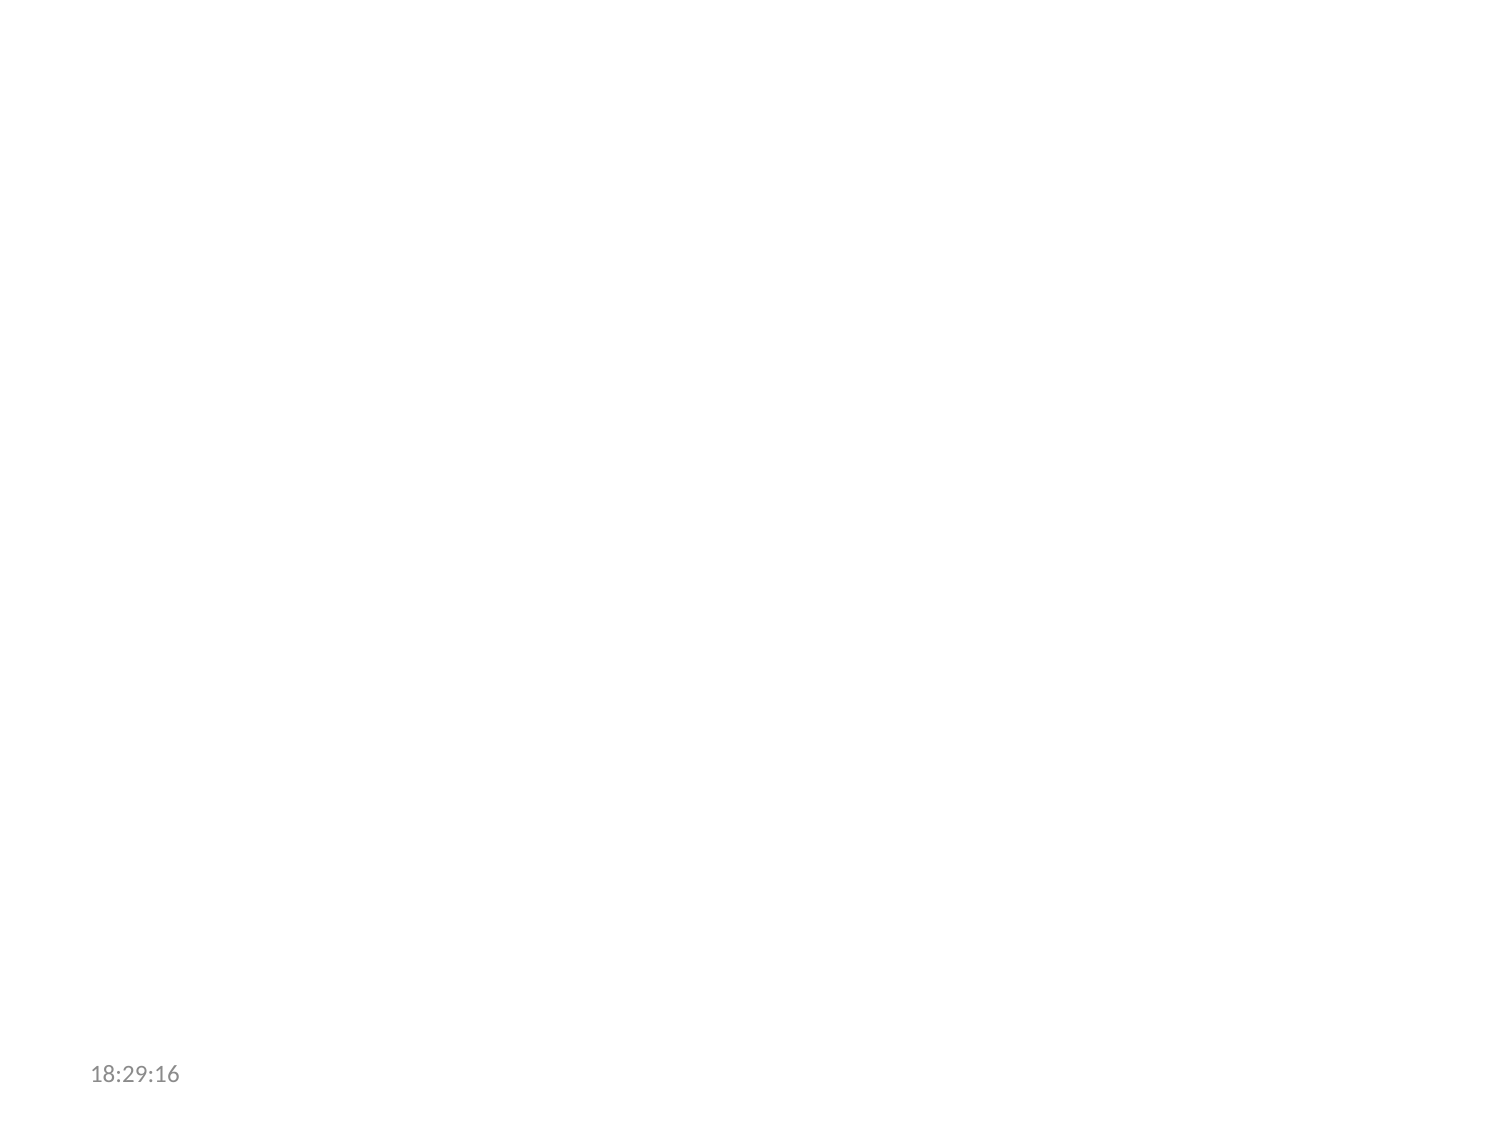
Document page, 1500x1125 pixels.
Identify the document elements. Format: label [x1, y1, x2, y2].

slide_number [75, 1042, 425, 1103]
